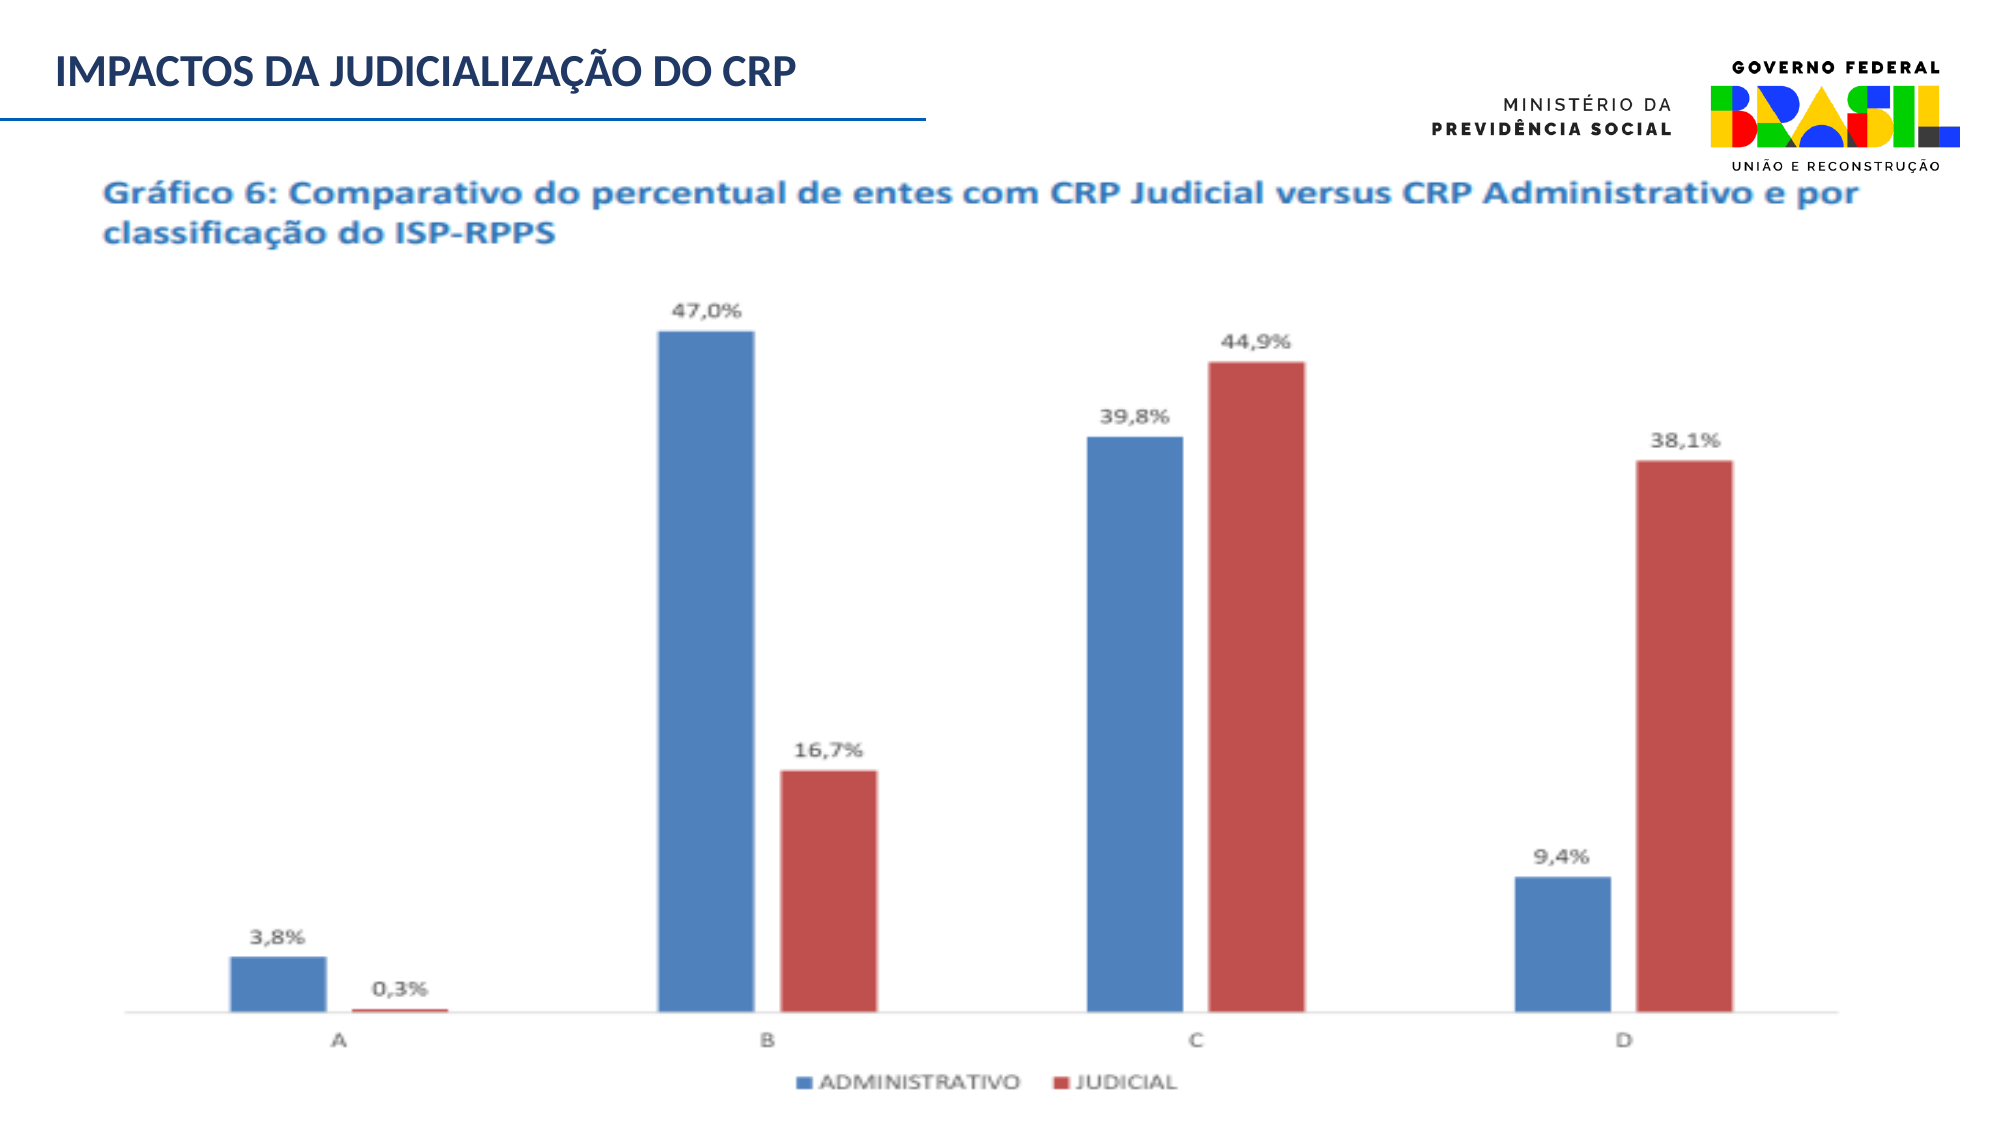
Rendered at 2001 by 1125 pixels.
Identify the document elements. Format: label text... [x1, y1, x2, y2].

text_box Impactos da judicialização do CRP [40, 8, 1265, 120]
picture [73, 61, 1960, 1117]
